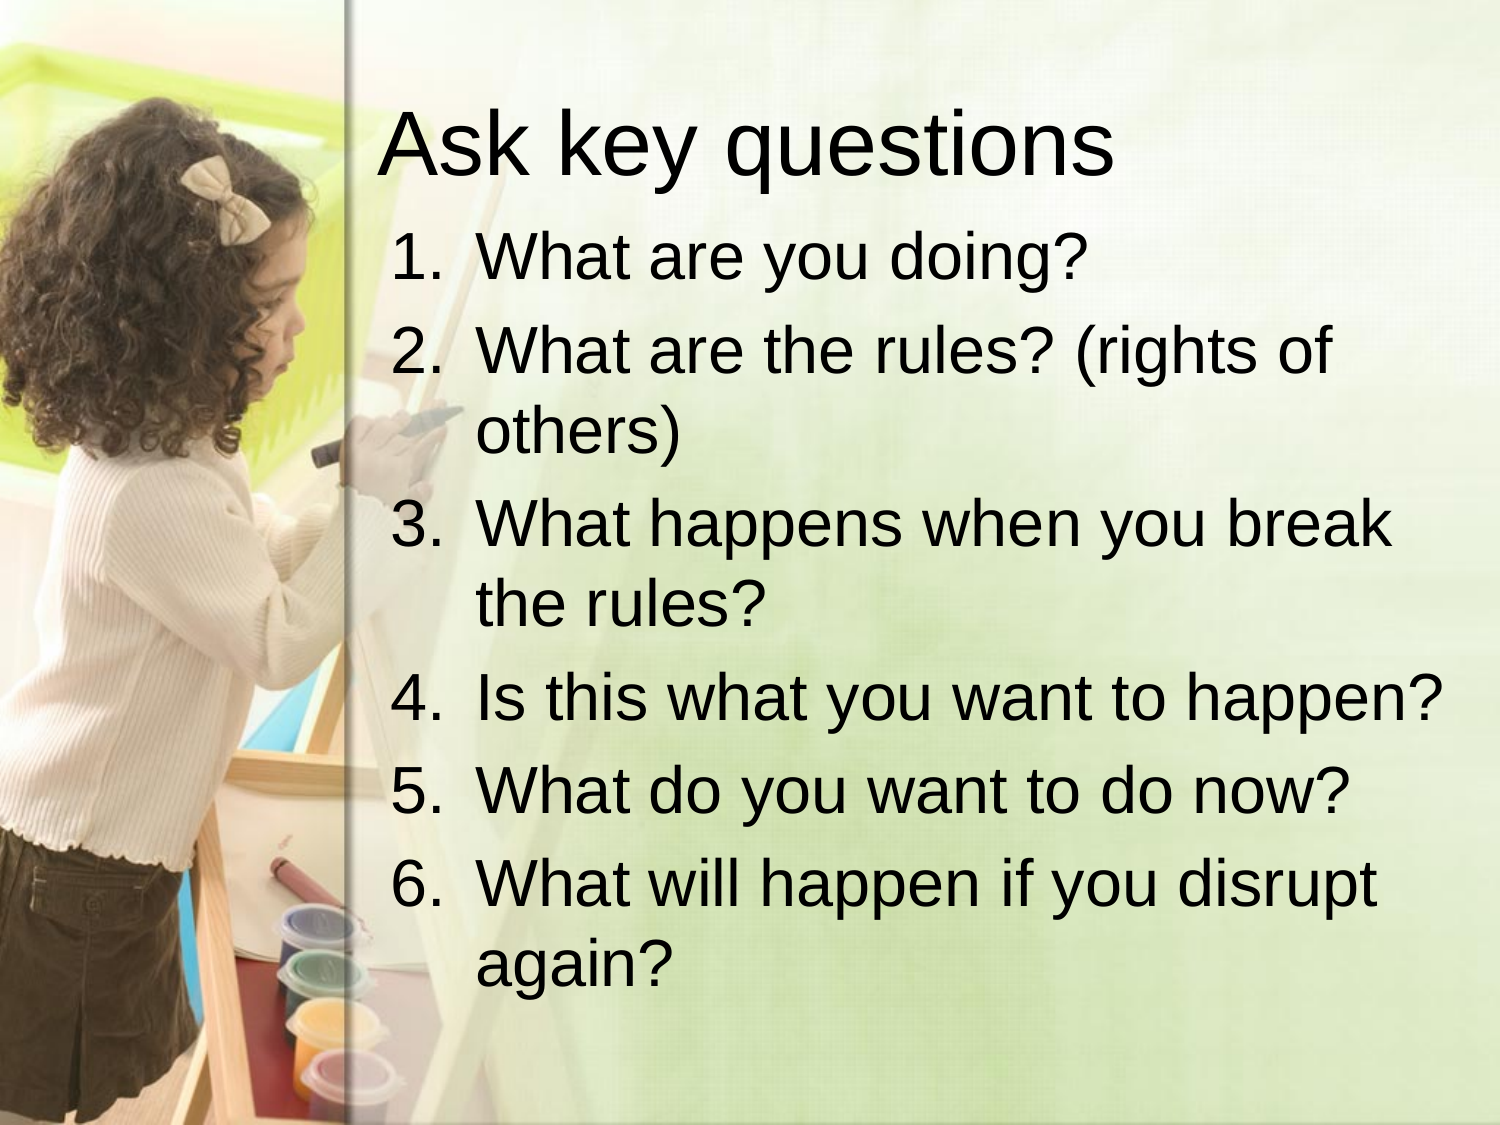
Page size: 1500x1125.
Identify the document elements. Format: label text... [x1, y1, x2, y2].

list What are you doing? What are the rules? (rights of others) What happens when you break the rules? Is this what you want to happen? What do you want to do now? What will happen if you disrupt again? [375, 205, 1500, 949]
picture [0, 0, 1500, 1125]
title Ask key questions [362, 44, 1488, 233]
